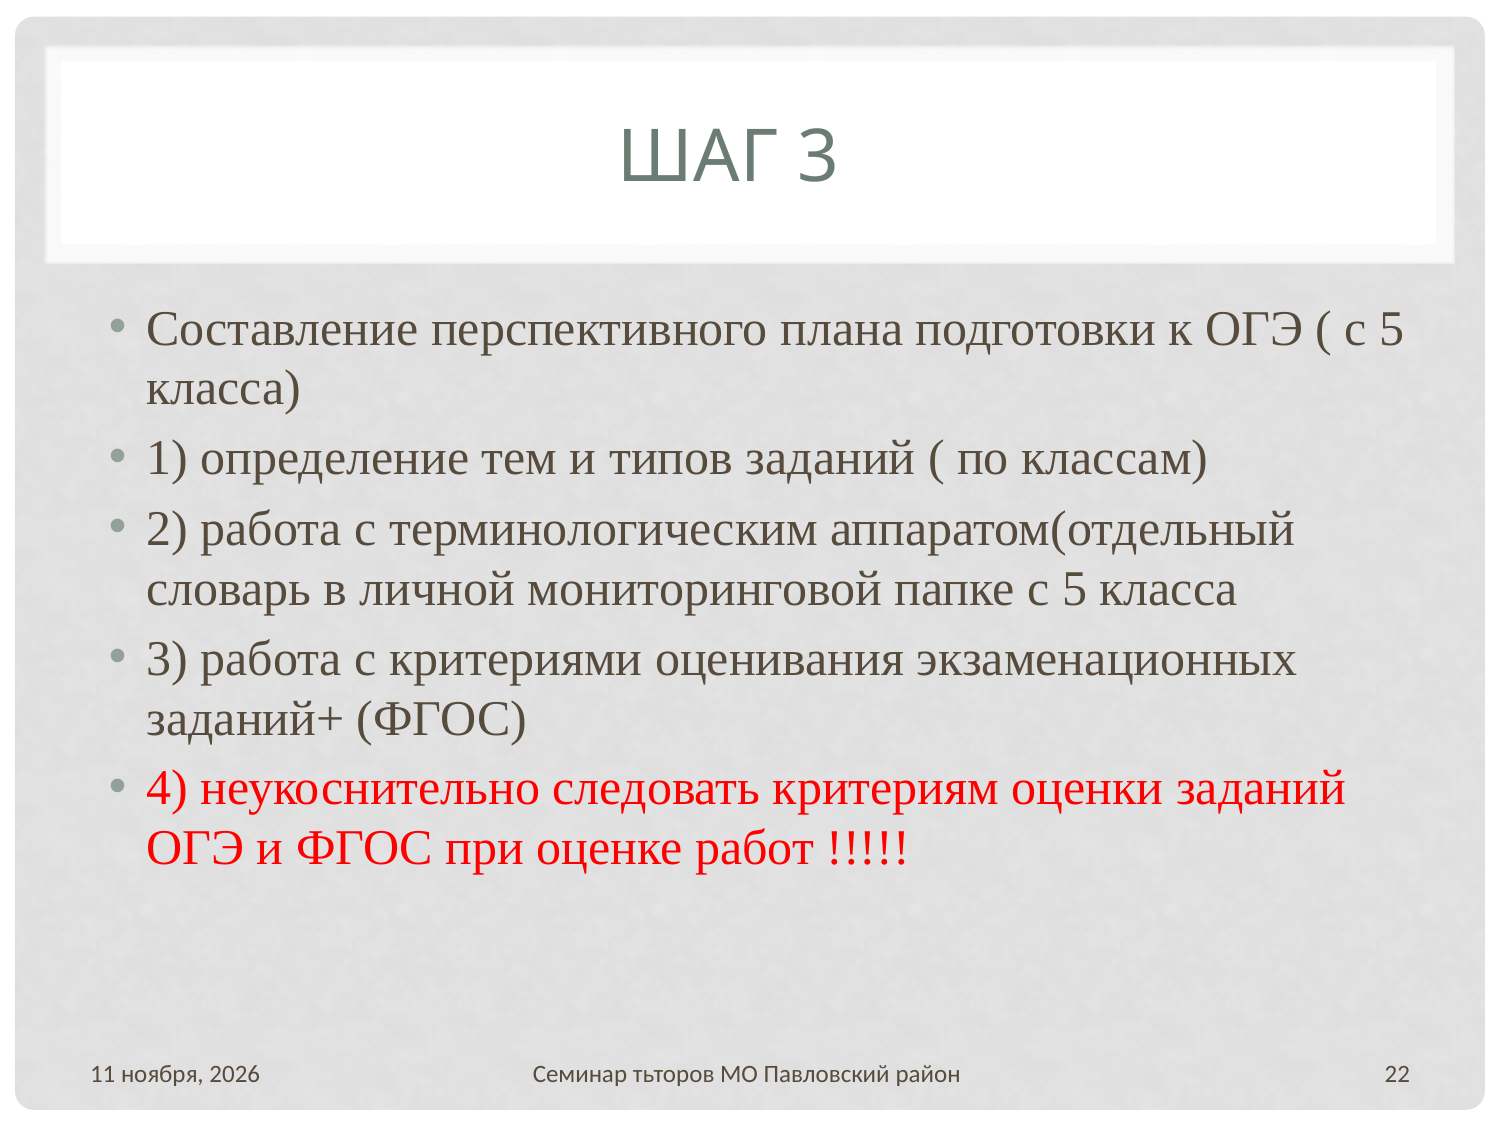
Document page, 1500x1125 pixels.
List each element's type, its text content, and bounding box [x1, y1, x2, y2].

title Шаг 3 [69, 66, 1425, 238]
slide_number Август 19 [75, 1042, 425, 1103]
slide_number 22 [1074, 1042, 1425, 1103]
list Составление перспективного плана подготовки к ОГЭ ( с 5 класса) 1) определение тем и типов заданий ( по классам) 2) работа с терминологическим аппаратом(отдельный словарь в личной мониторинговой папке с 5 класса 3) работа с критериями оценивания экзаменационных заданий+ (ФГОС) 4) неукоснительно следовать критериям оценки заданий ОГЭ и ФГОС при оценке работ !!!!! [75, 287, 1425, 1005]
footer Семинар тьторов МО Павловский район [512, 1042, 988, 1103]
